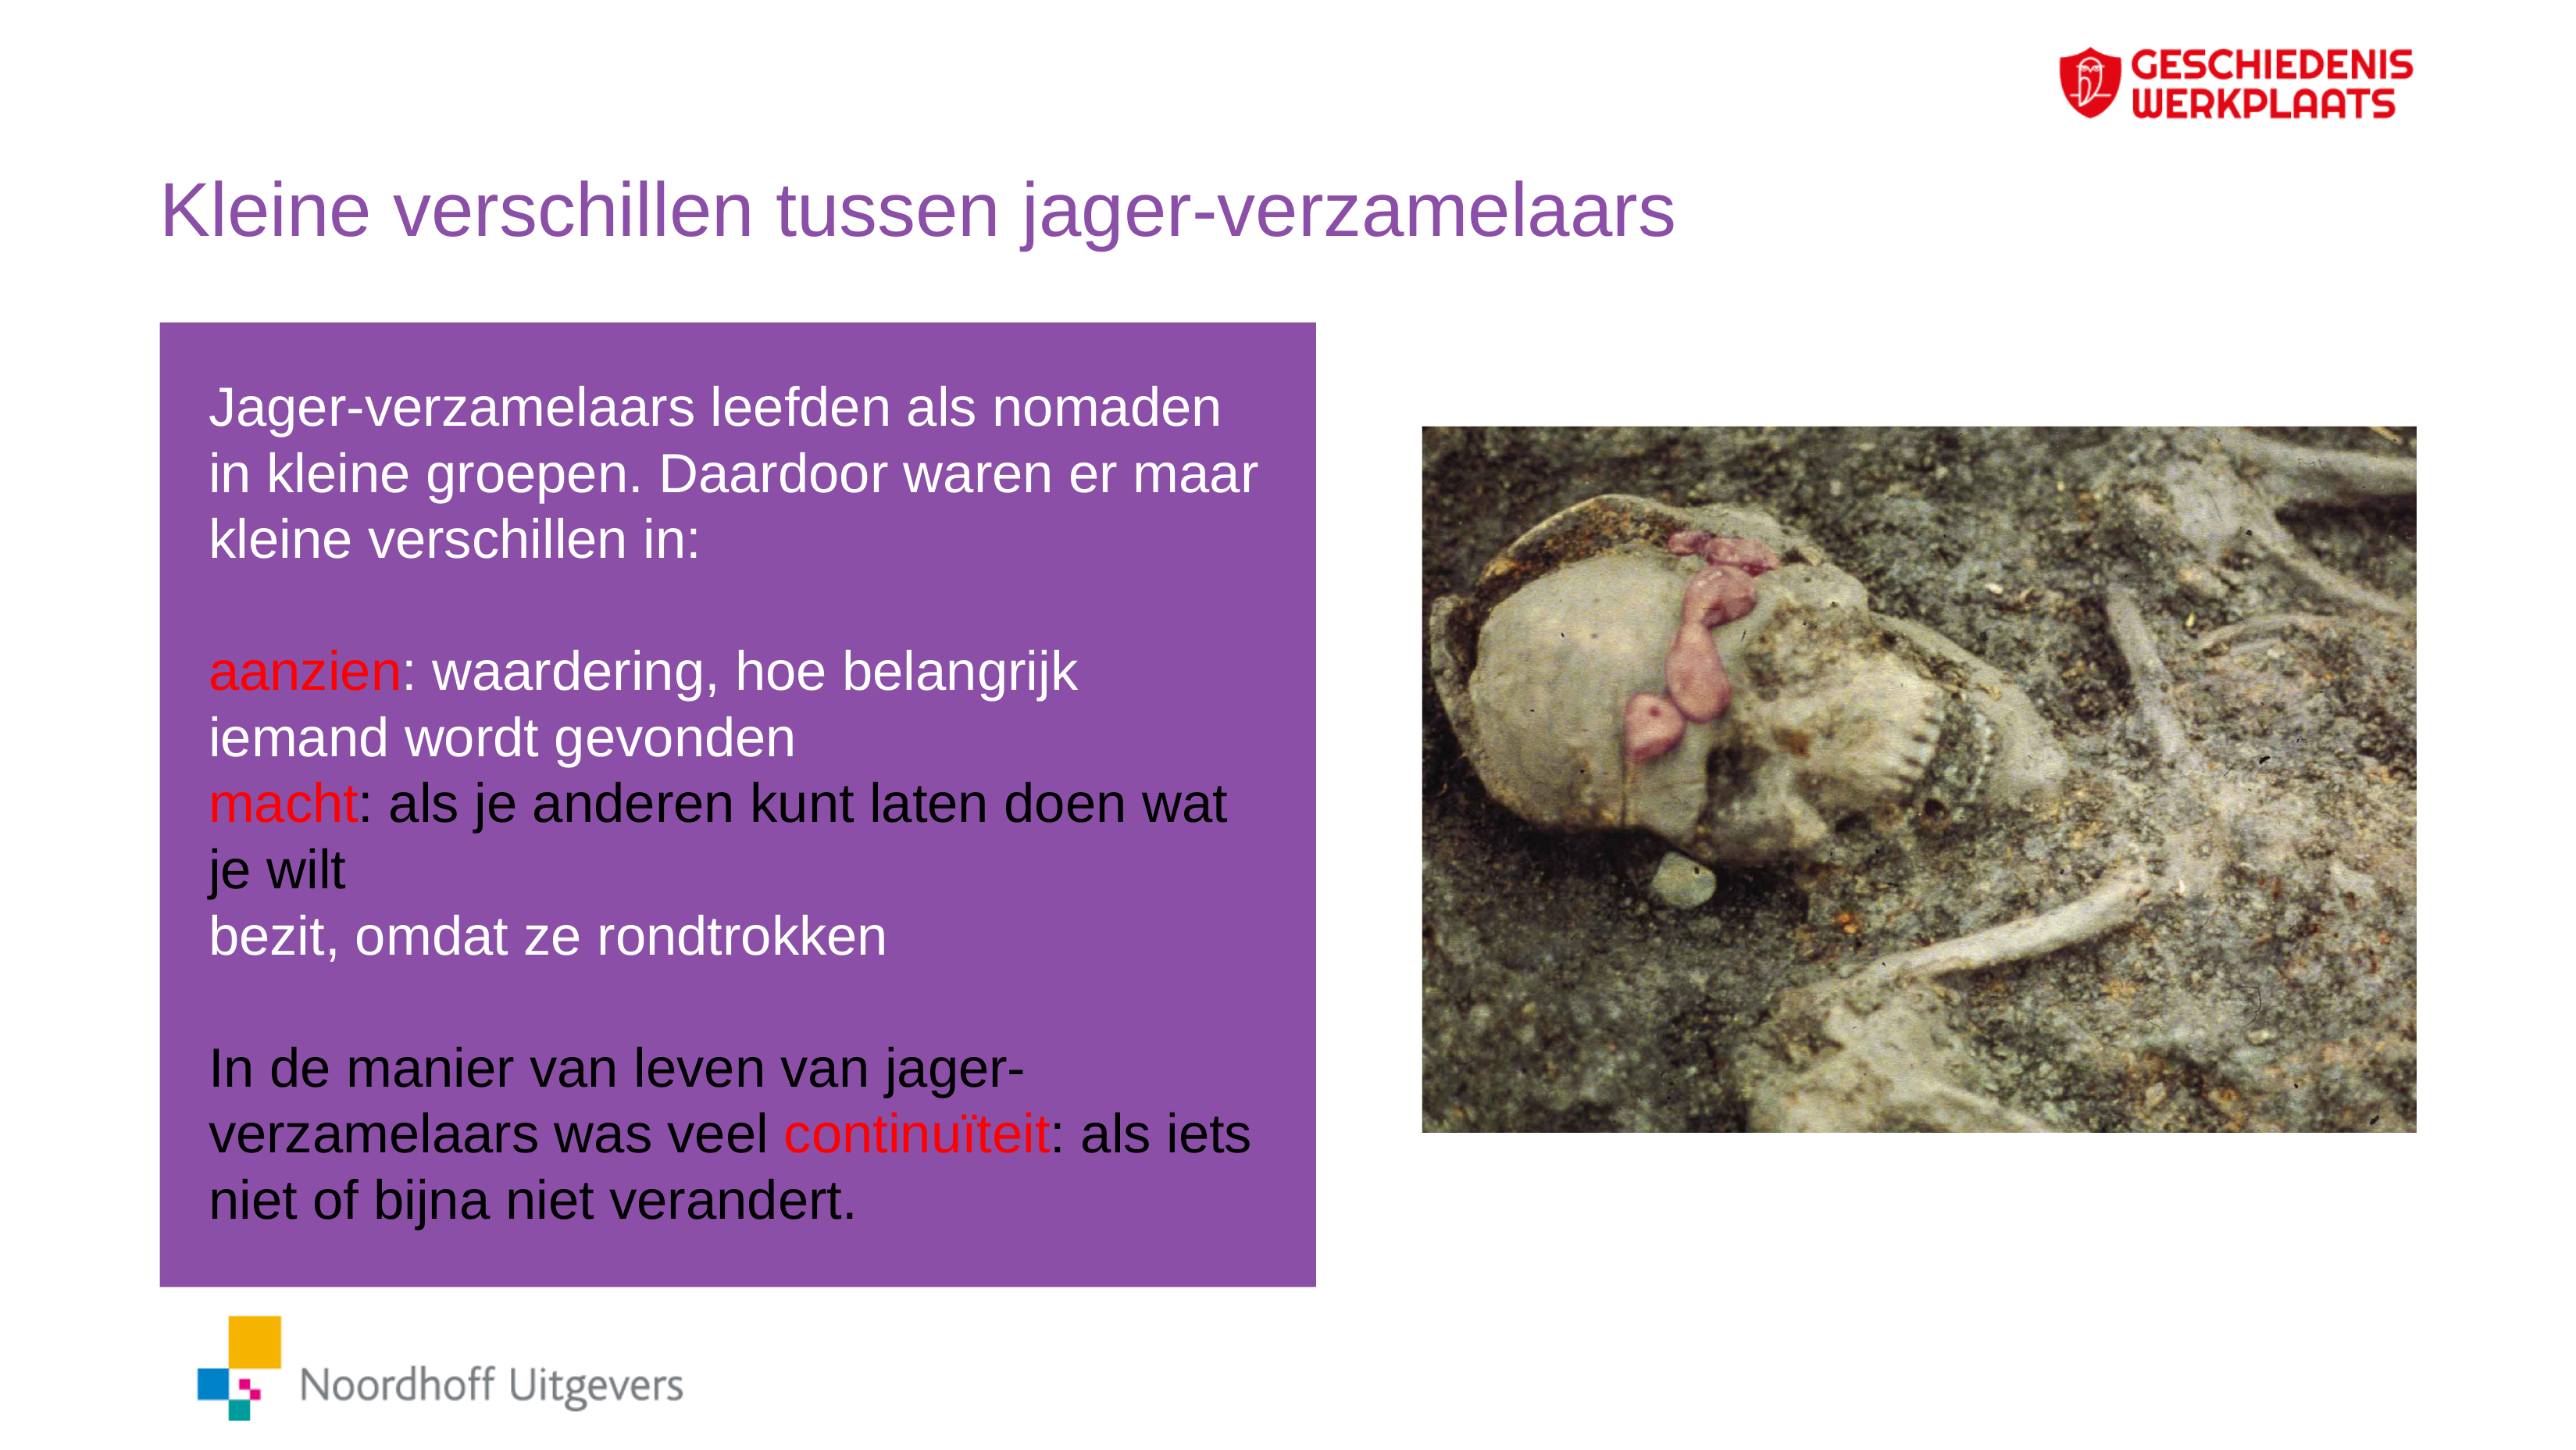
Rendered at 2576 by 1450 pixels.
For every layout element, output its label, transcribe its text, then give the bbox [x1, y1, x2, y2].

picture [1610, 0, 2576, 161]
picture [1423, 282, 2416, 1277]
list Jager-verzamelaars leefden als nomaden in kleine groepen. Daardoor waren er maar kleine verschillen in: aanzien: waardering, hoe belangrijk iemand wordt gevonden macht: als je anderen kunt laten doen wat je wilt bezit, omdat ze rondtrokken In de manier van leven van jager-verzamelaars was veel continuïteit: als iets niet of bijna niet verandert. [159, 322, 1316, 1288]
picture [159, 1288, 802, 1449]
title Kleine verschillen tussen jager-verzamelaars [159, 159, 2416, 266]
